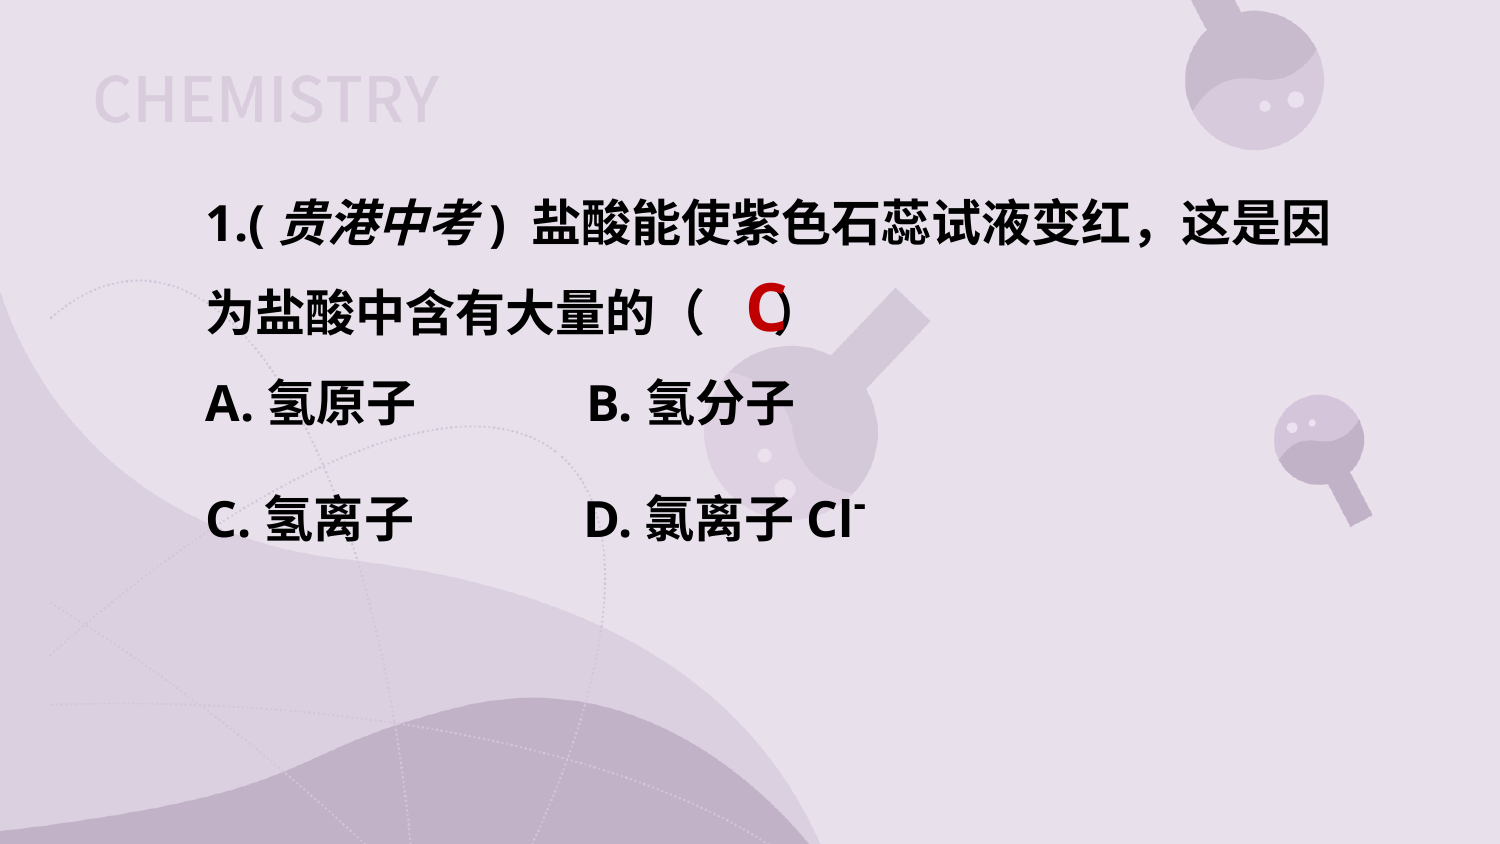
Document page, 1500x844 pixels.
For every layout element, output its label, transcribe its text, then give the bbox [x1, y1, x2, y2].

picture [0, 0, 1500, 844]
text_box C [730, 257, 769, 353]
text_box 1.(贵港中考) 盐酸能使紫色石蕊试液变红，这是因为盐酸中含有大量的（ ） A.氢原子 B.氢分子 C.氢离子 D.氯离子Cl- [191, 153, 1356, 559]
